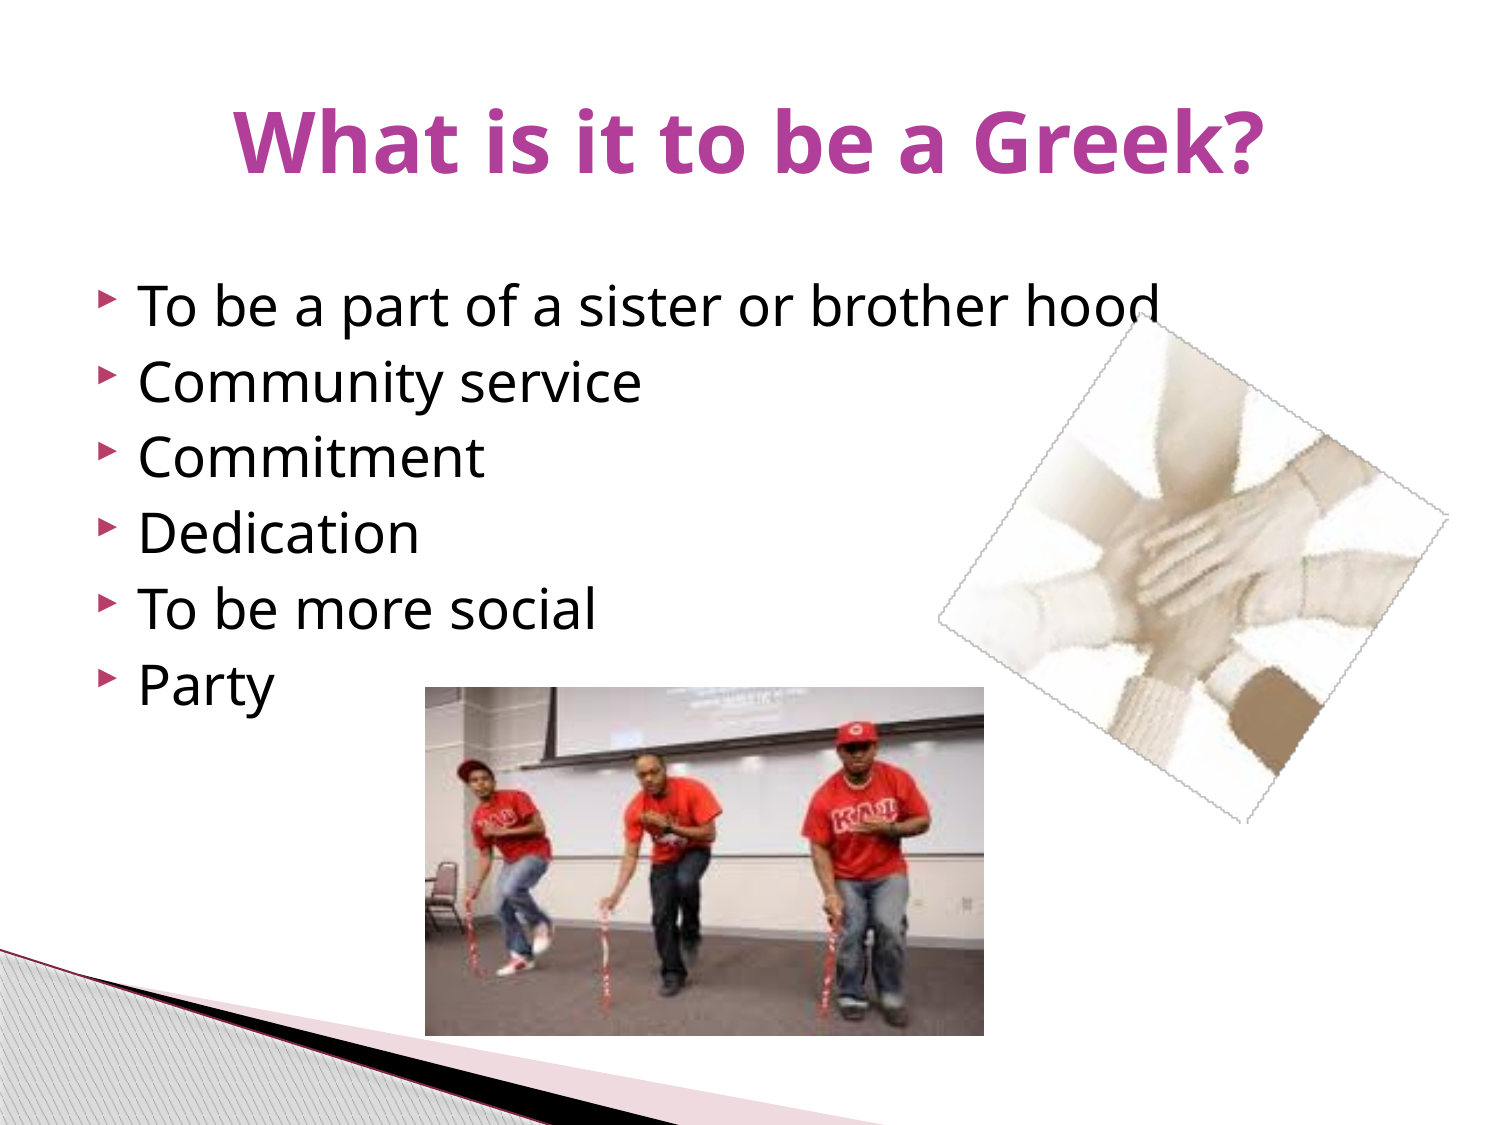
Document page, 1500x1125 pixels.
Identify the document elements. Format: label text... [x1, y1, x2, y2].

list To be a part of a sister or brother hood Community service Commitment Dedication To be more social Party [62, 262, 1413, 1005]
picture [940, 312, 1449, 824]
picture [424, 687, 984, 1036]
title What is it to be a Greek? [75, 45, 1425, 233]
